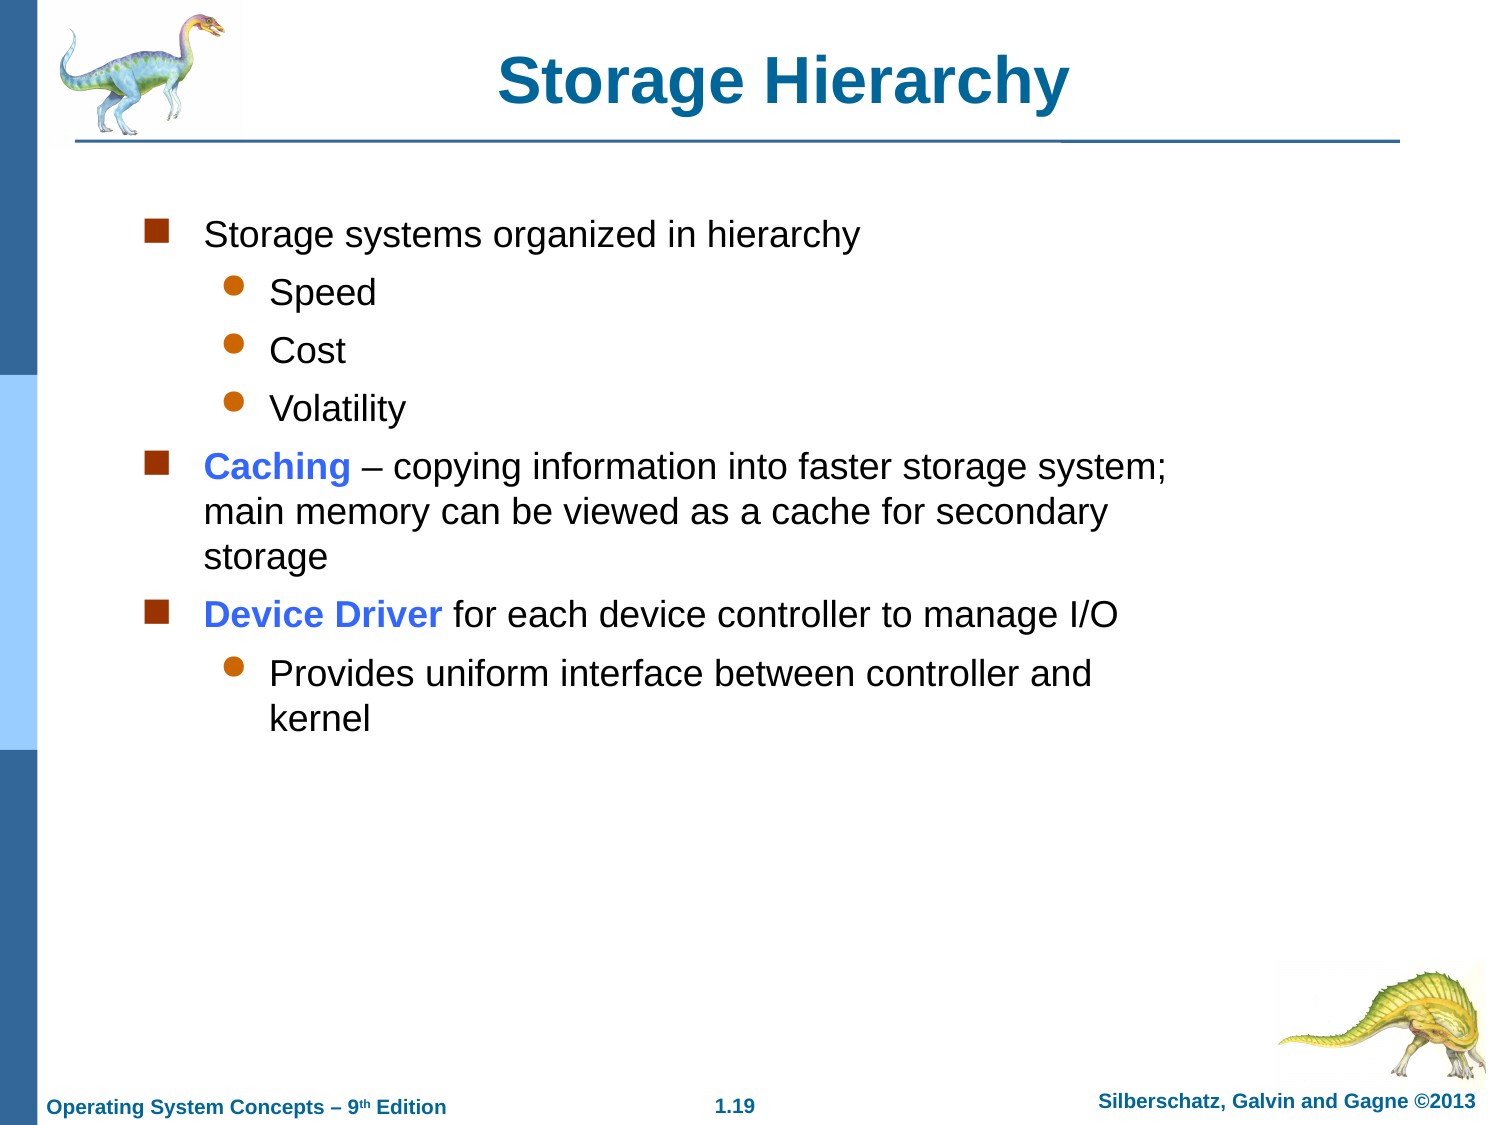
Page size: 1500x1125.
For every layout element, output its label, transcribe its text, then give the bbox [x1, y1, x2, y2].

list Storage systems organized in hierarchy Speed Cost Volatility Caching – copying information into faster storage system; main memory can be viewed as a cache for secondary storage Device Driver for each device controller to manage I/O Provides uniform interface between controller and kernel [132, 202, 1198, 946]
title Storage Hierarchy [143, 29, 1426, 125]
picture [46, 0, 243, 149]
picture [1275, 959, 1486, 1090]
